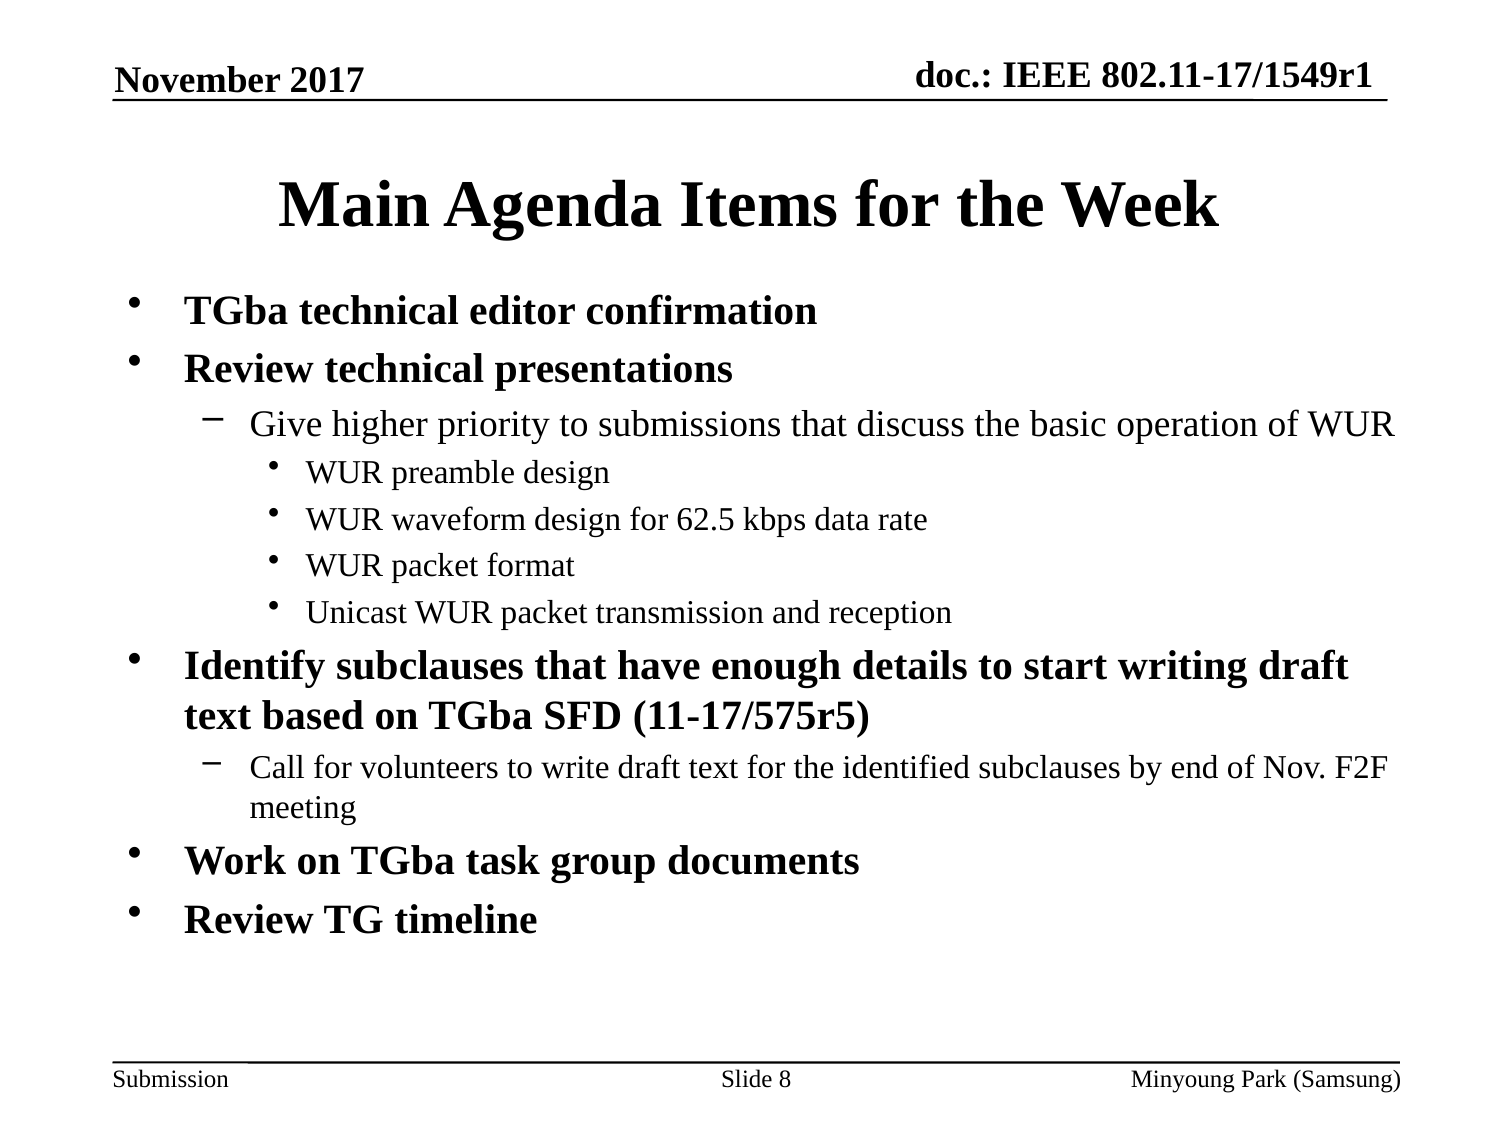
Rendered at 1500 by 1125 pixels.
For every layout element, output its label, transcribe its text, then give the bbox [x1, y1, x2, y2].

list TGba technical editor confirmation Review technical presentations Give higher priority to submissions that discuss the basic operation of WUR WUR preamble design WUR waveform design for 62.5 kbps data rate WUR packet format Unicast WUR packet transmission and reception Identify subclauses that have enough details to start writing draft text based on TGba SFD (11-17/575r5) Call for volunteers to write draft text for the identified subclauses by end of Nov. F2F meeting Work on TGba task group documents Review TG timeline [112, 275, 1413, 1050]
title Main Agenda Items for the Week [112, 112, 1388, 275]
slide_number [114, 54, 374, 101]
footer Minyoung Park (Samsung) [949, 1061, 1402, 1093]
slide_number Slide 8 [712, 1061, 800, 1093]
